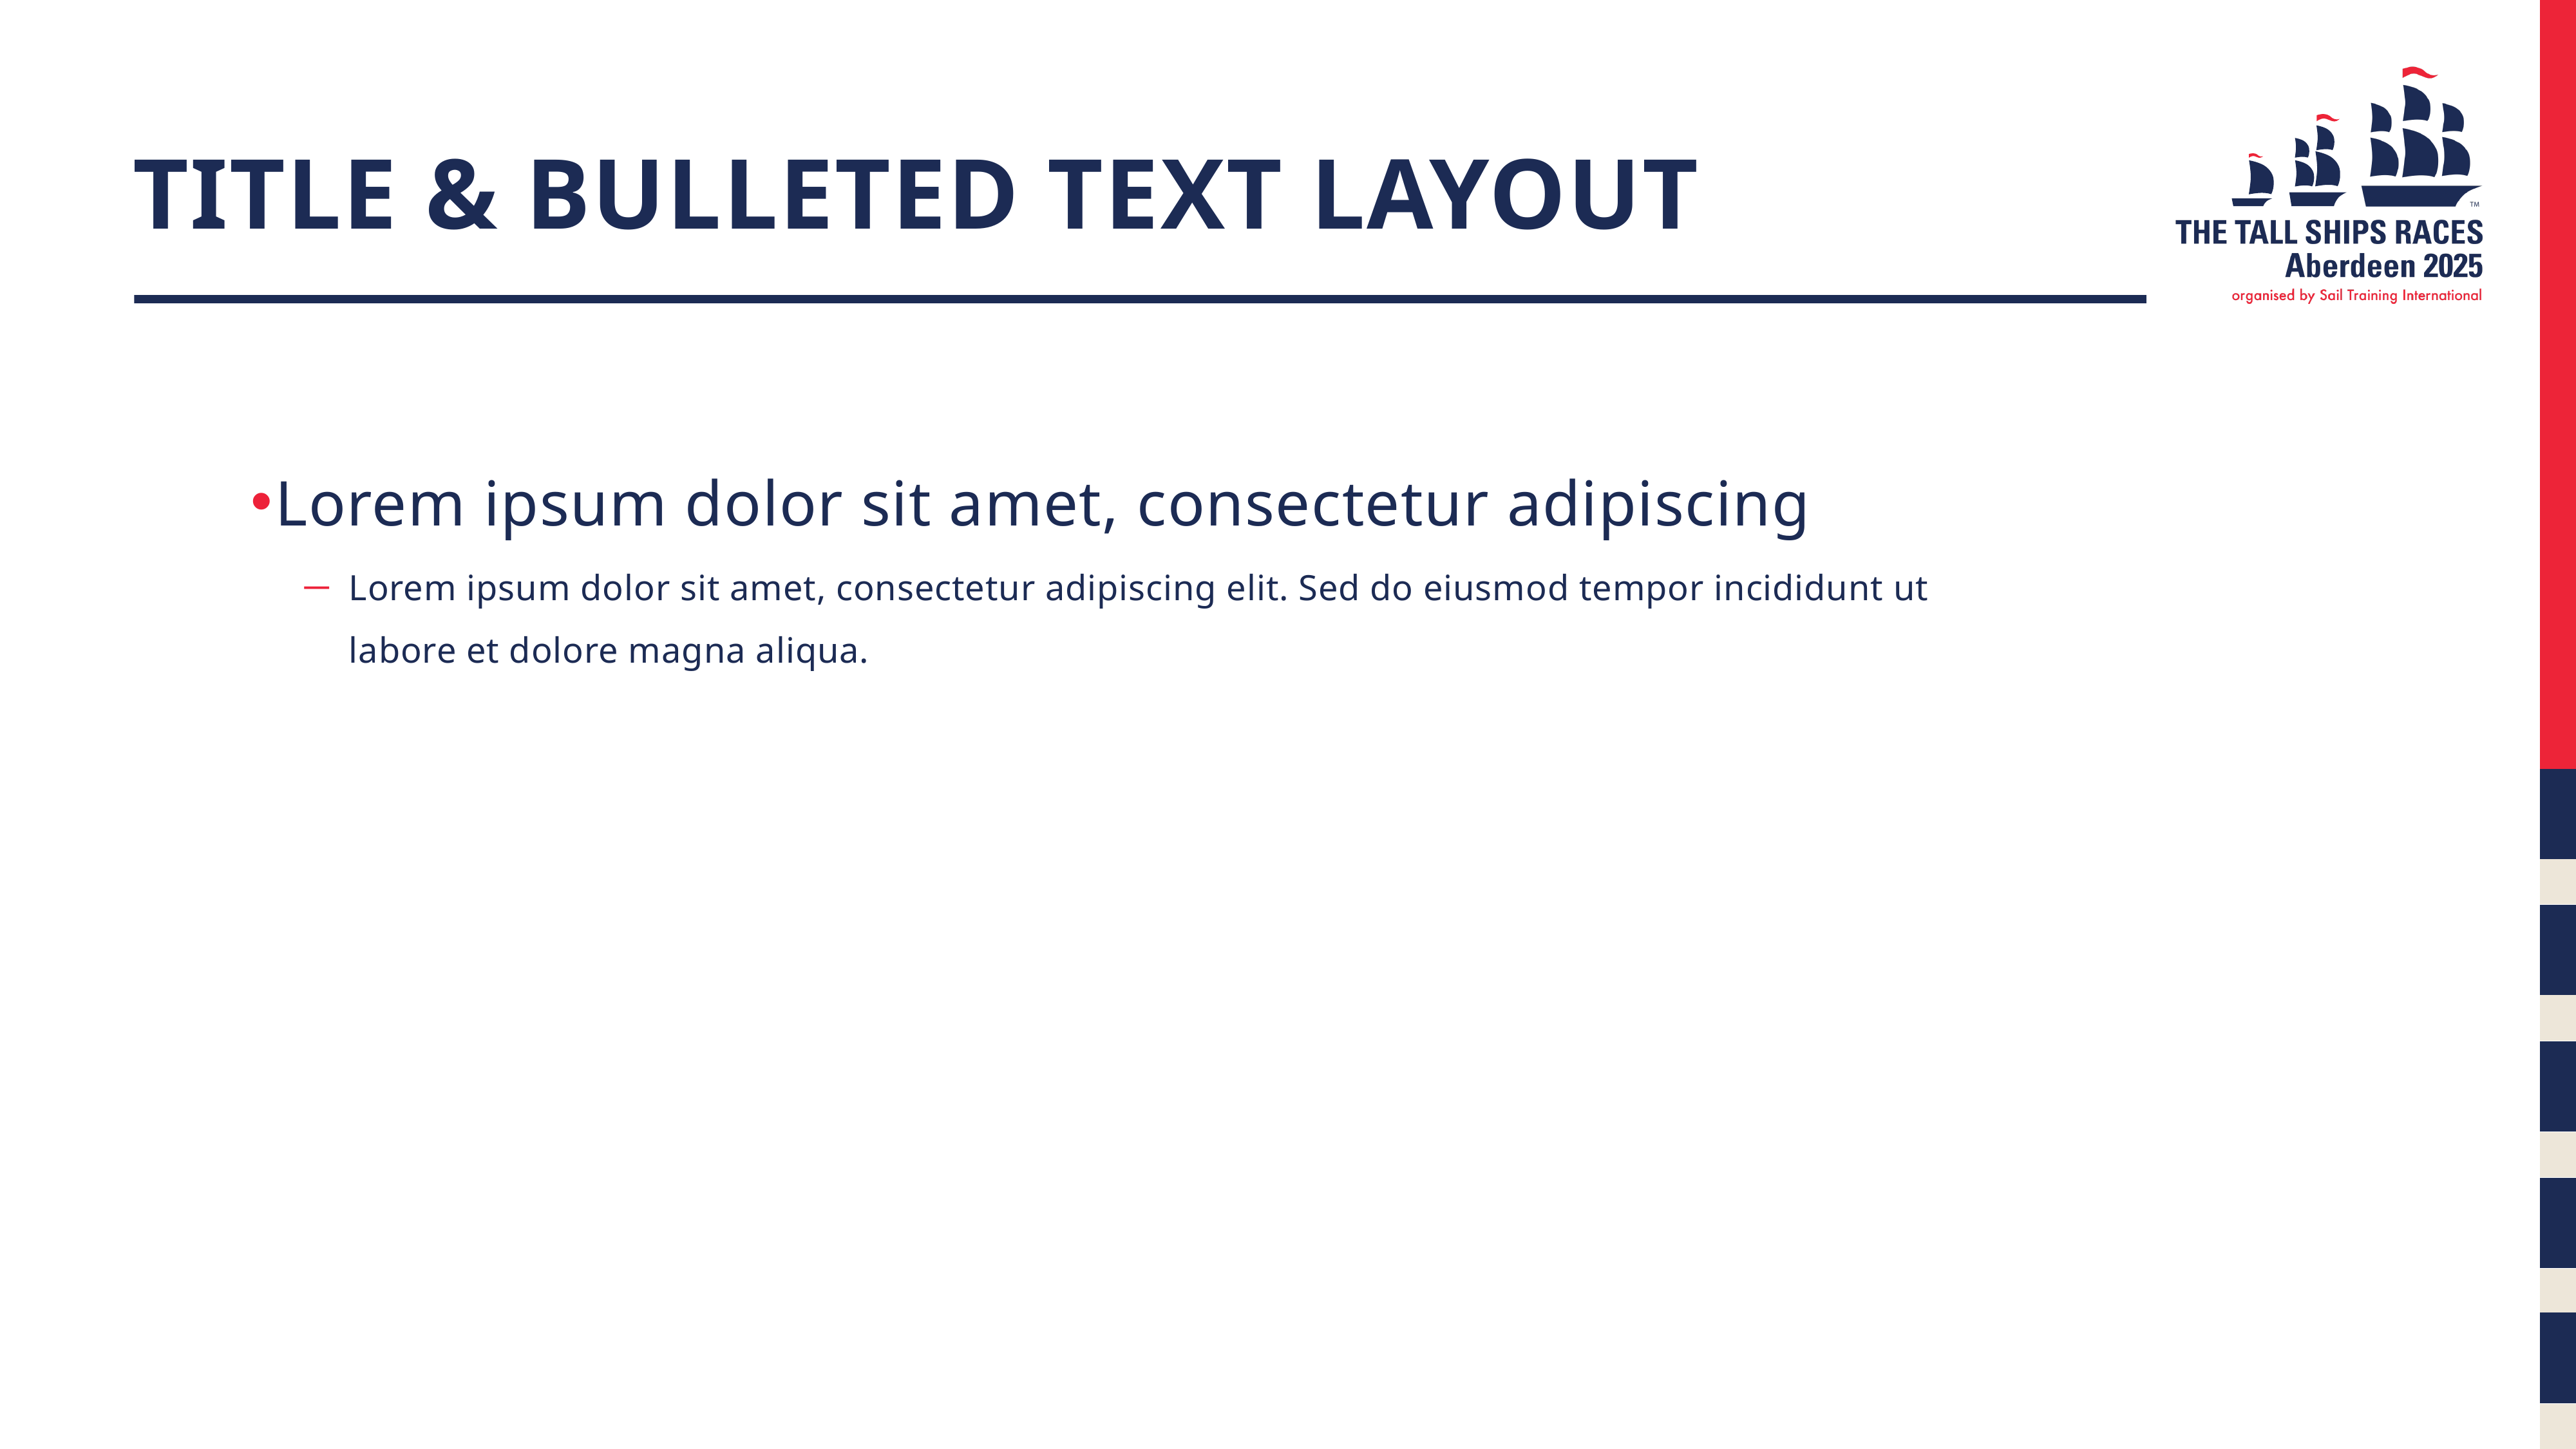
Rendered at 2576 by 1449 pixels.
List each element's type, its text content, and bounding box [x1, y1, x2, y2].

picture [2169, 60, 2489, 310]
title TITLE & BULLETED TEXT LAYOUT [133, 133, 2143, 262]
list Lorem ipsum dolor sit amet, consectetur adipiscing Lorem ipsum dolor sit amet, consectetur adipiscing elit. Sed do eiusmod tempor incididunt ut labore et dolore magna aliqua. [133, 426, 2143, 1288]
